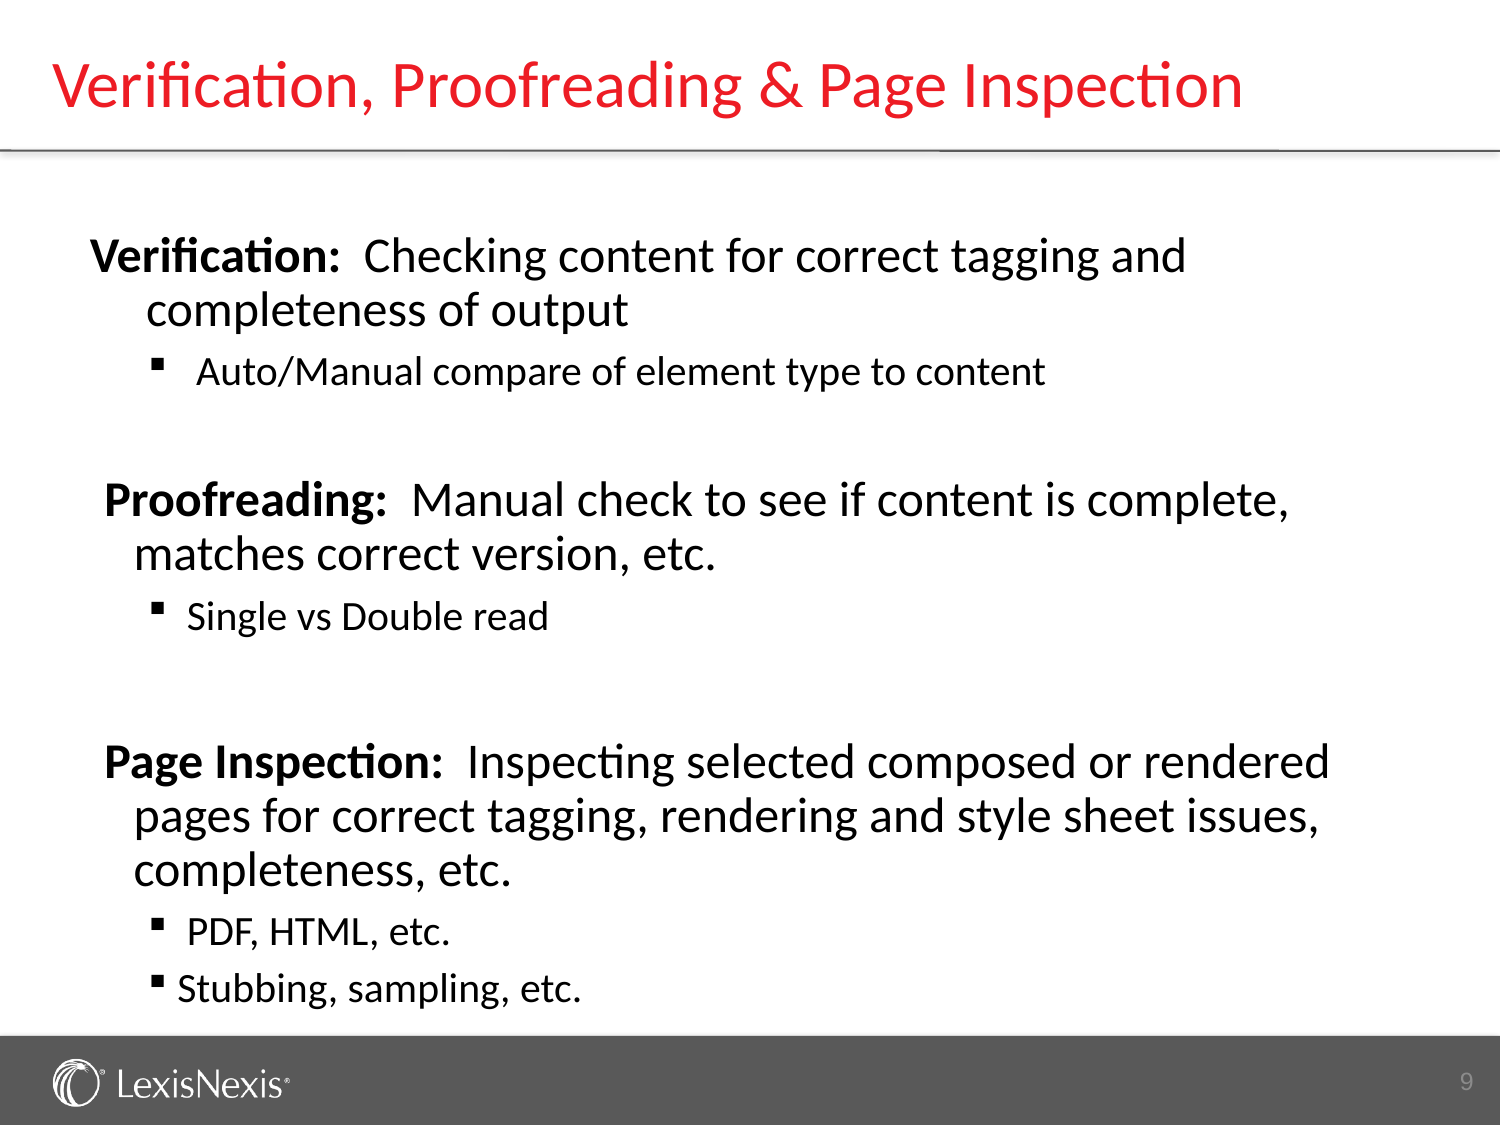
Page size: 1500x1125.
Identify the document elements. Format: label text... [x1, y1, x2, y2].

picture [50, 1056, 292, 1109]
title Verification, Proofreading & Page Inspection [37, 37, 1463, 138]
list Verification: Checking content for correct tagging and completeness of output Auto/Manual compare of element type to content Proofreading: Manual check to see if content is complete, matches correct version, etc. Single vs Double read Page Inspection: Inspecting selected composed or rendered pages for correct tagging, rendering and style sheet issues, completeness, etc. PDF, HTML, etc. Stubbing, sampling, etc. [75, 221, 1425, 1005]
